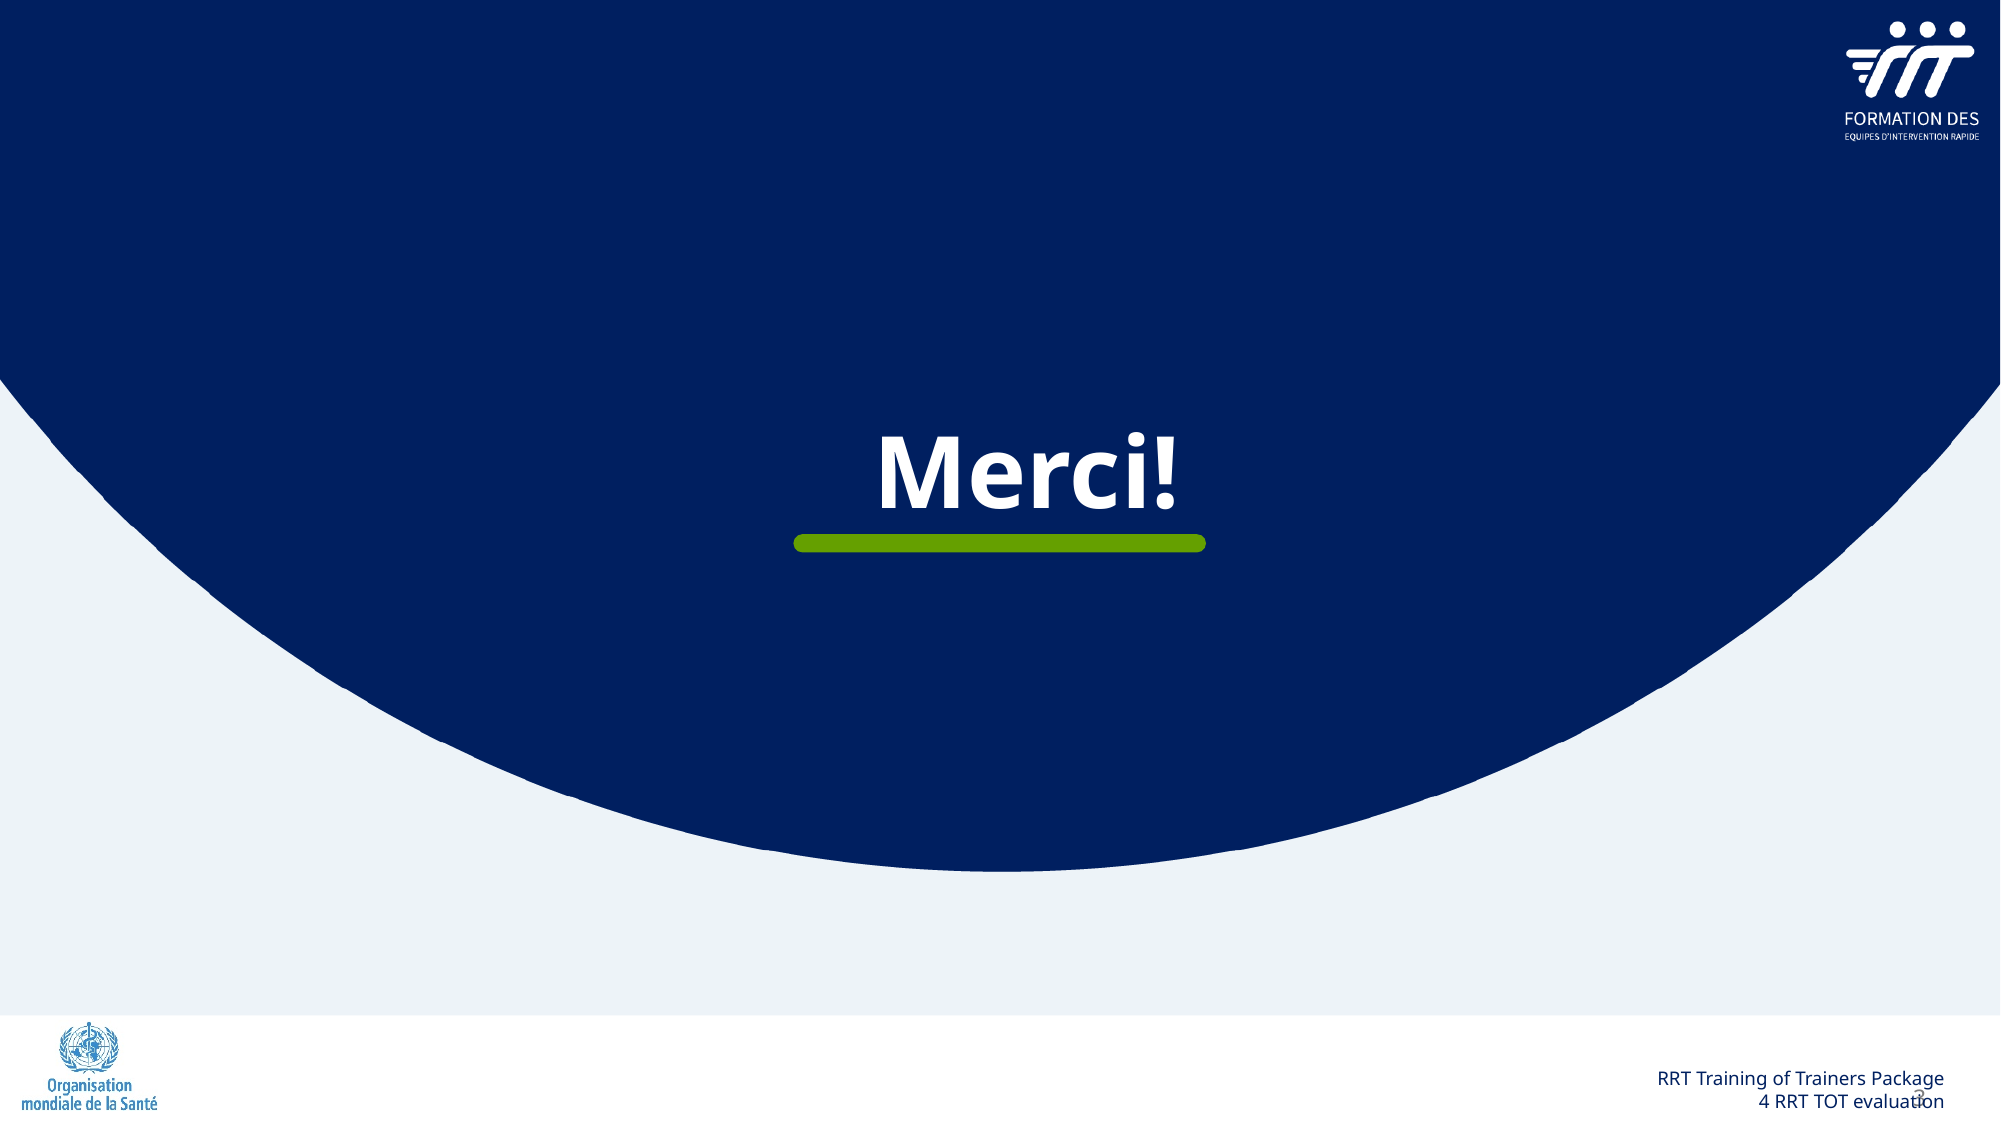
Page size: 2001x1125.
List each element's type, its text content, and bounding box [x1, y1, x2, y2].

list Merci! [95, 322, 1959, 631]
picture [0, 0, 2001, 904]
picture [20, 1020, 158, 1111]
